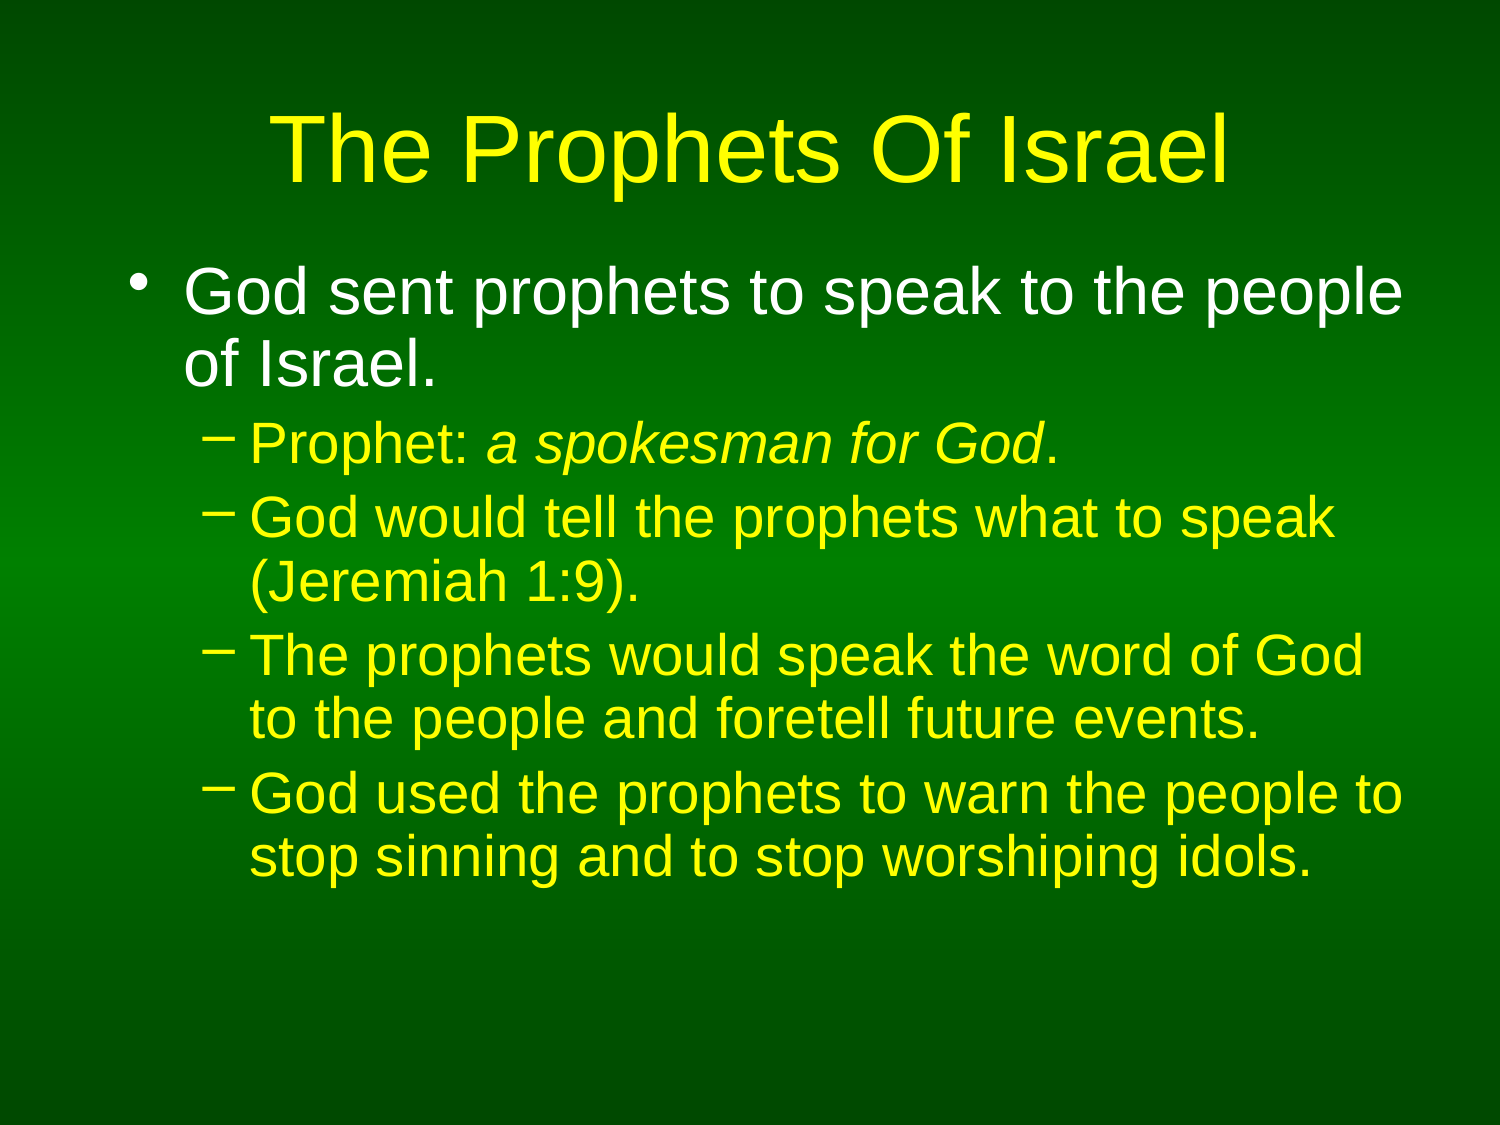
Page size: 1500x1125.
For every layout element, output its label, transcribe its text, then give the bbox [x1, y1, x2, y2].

title The Prophets Of Israel [37, 50, 1463, 238]
list God sent prophets to speak to the people of Israel. Prophet: a spokesman for God. God would tell the prophets what to speak (Jeremiah 1:9). The prophets would speak the word of God to the people and foretell future events. God used the prophets to warn the people to stop sinning and to stop worshiping idols. [112, 249, 1438, 975]
